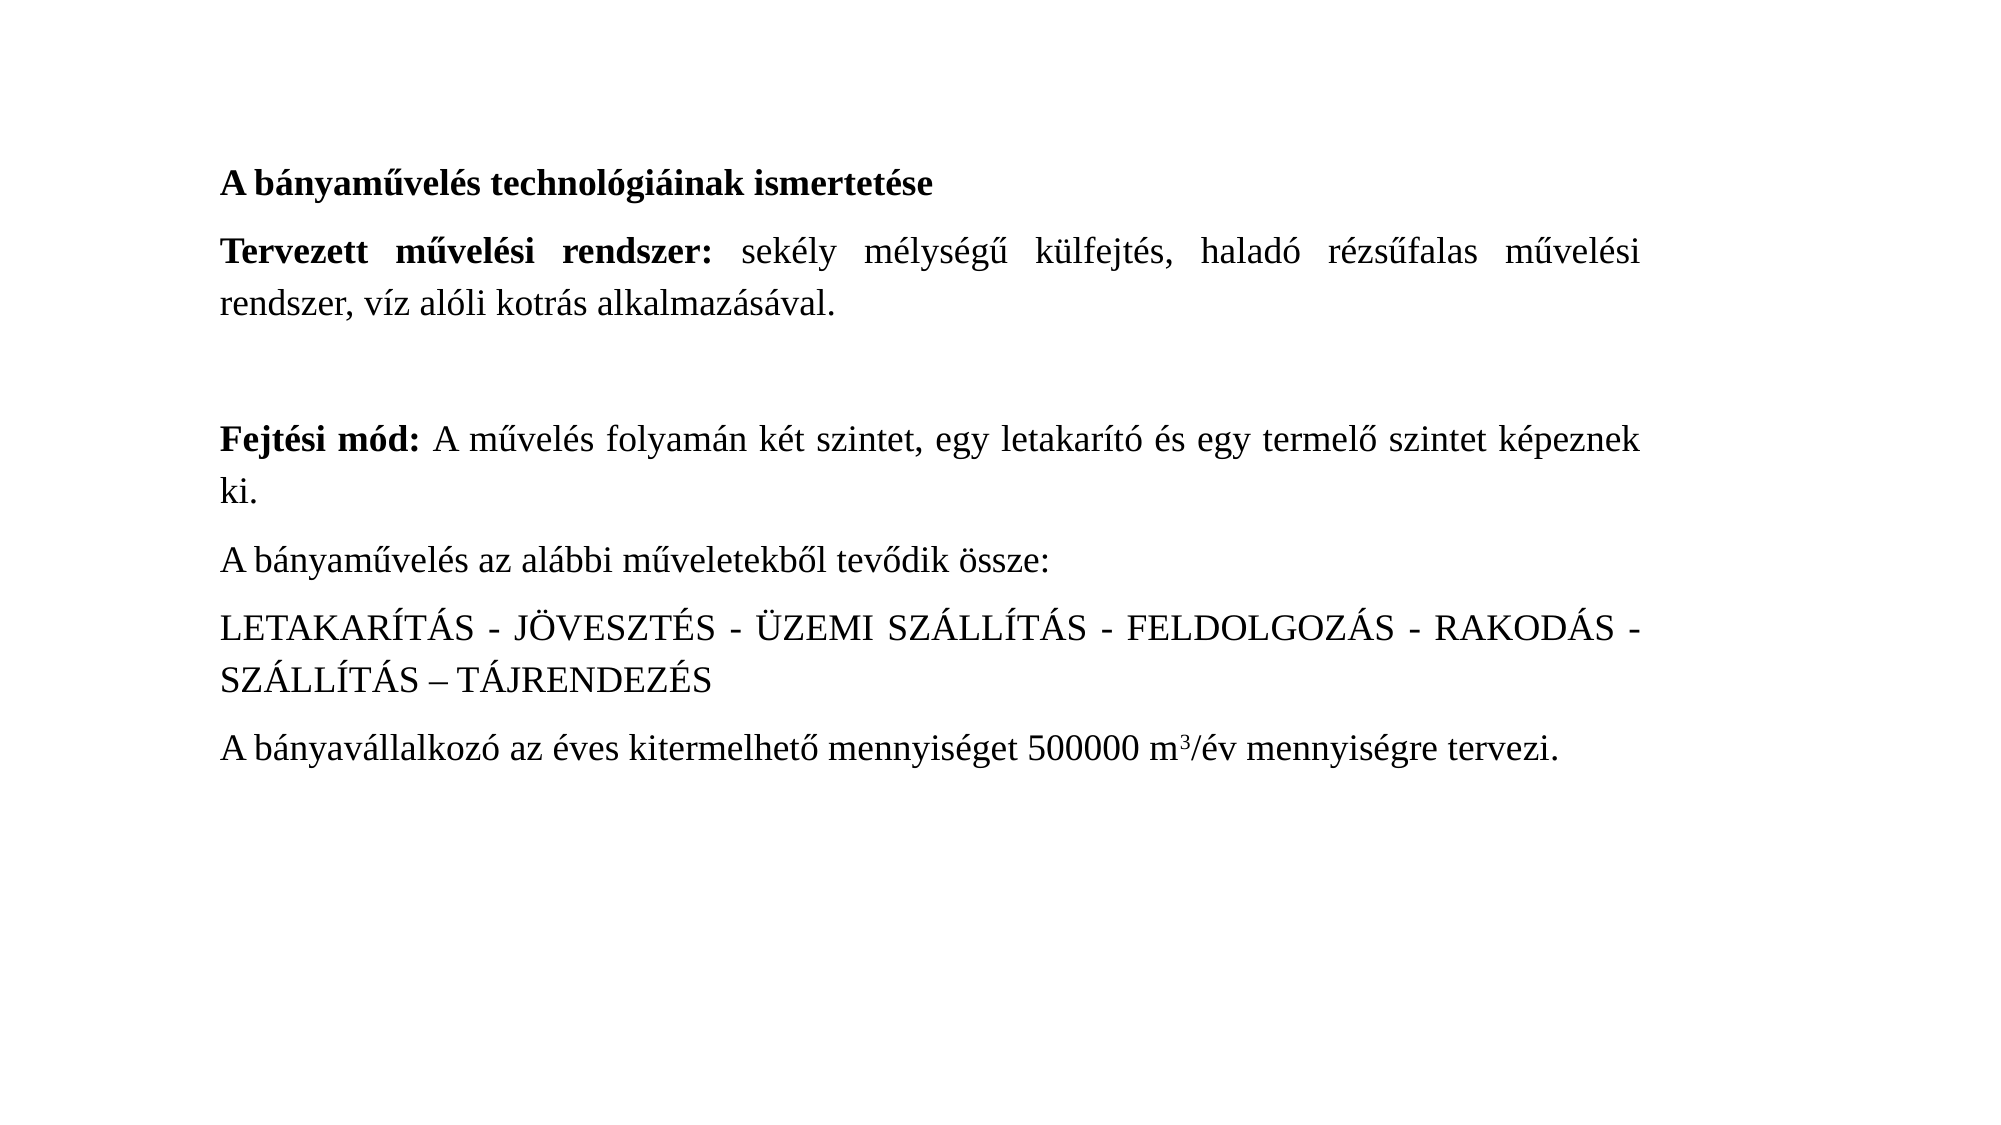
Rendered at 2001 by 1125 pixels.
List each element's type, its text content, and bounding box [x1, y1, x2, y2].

text_box A bányaművelés technológiáinak ismertetése Tervezett művelési rendszer: sekély mélységű külfejtés, haladó rézsűfalas művelési rendszer, víz alóli kotrás alkalmazásával. Fejtési mód: A művelés folyamán két szintet, egy letakarító és egy termelő szintet képeznek ki. A bányaművelés az alábbi műveletekből tevődik össze: LETAKARÍTÁS - JÖVESZTÉS - ÜZEMI SZÁLLÍTÁS - FELDOLGOZÁS - RAKODÁS - SZÁLLÍTÁS – TÁJRENDEZÉS A bányavállalkozó az éves kitermelhető mennyiséget 500000 m3/év mennyiségre tervezi. [205, 143, 1657, 776]
